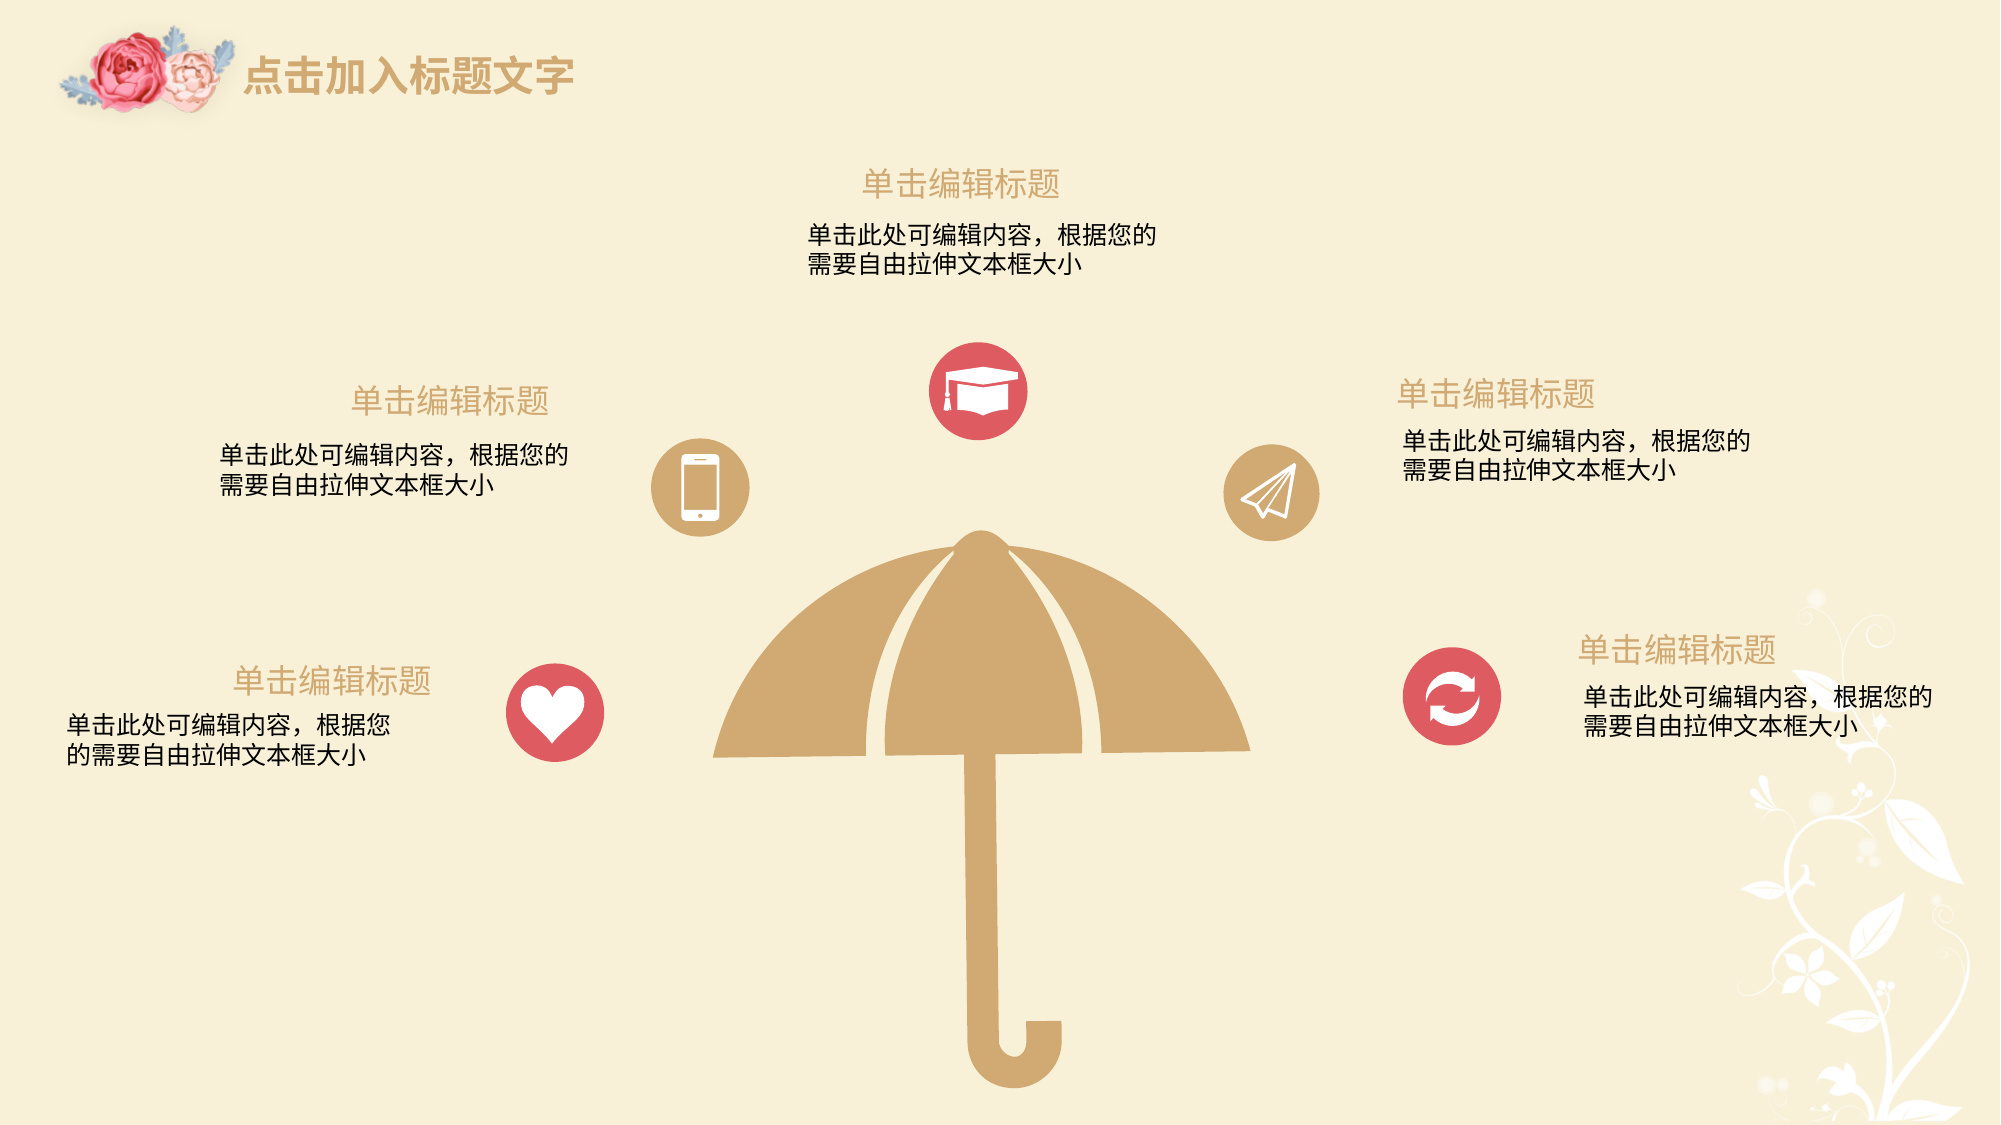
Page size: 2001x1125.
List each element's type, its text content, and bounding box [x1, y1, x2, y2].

text_box 单击编辑标题 [335, 373, 565, 428]
picture [52, 0, 258, 146]
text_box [922, 336, 1034, 447]
text_box 单击编辑标题 [1381, 365, 1611, 421]
picture [1716, 577, 2000, 1121]
text_box 单击编辑标题 [1562, 621, 1716, 677]
text_box 点击加入标题文字 [250, 43, 663, 106]
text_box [499, 657, 611, 768]
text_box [650, 438, 750, 538]
text_box 单击此处可编辑内容，根据您的需要自由拉伸文本框大小 [792, 211, 1195, 287]
text_box 单击此处可编辑内容，根据您的需要自由拉伸文本框大小 [1568, 673, 1716, 749]
text_box 单击编辑标题 [217, 652, 447, 708]
text_box 单击此处可编辑内容，根据您的需要自由拉伸文本框大小 [204, 431, 608, 507]
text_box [1396, 640, 1508, 752]
text_box 单击此处可编辑内容，根据您的需要自由拉伸文本框大小 [1387, 417, 1790, 493]
text_box 单击编辑标题 [847, 155, 1077, 210]
text_box [712, 530, 1251, 1089]
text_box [1216, 437, 1327, 549]
text_box 单击此处可编辑内容，根据您的需要自由拉伸文本框大小 [52, 702, 428, 777]
